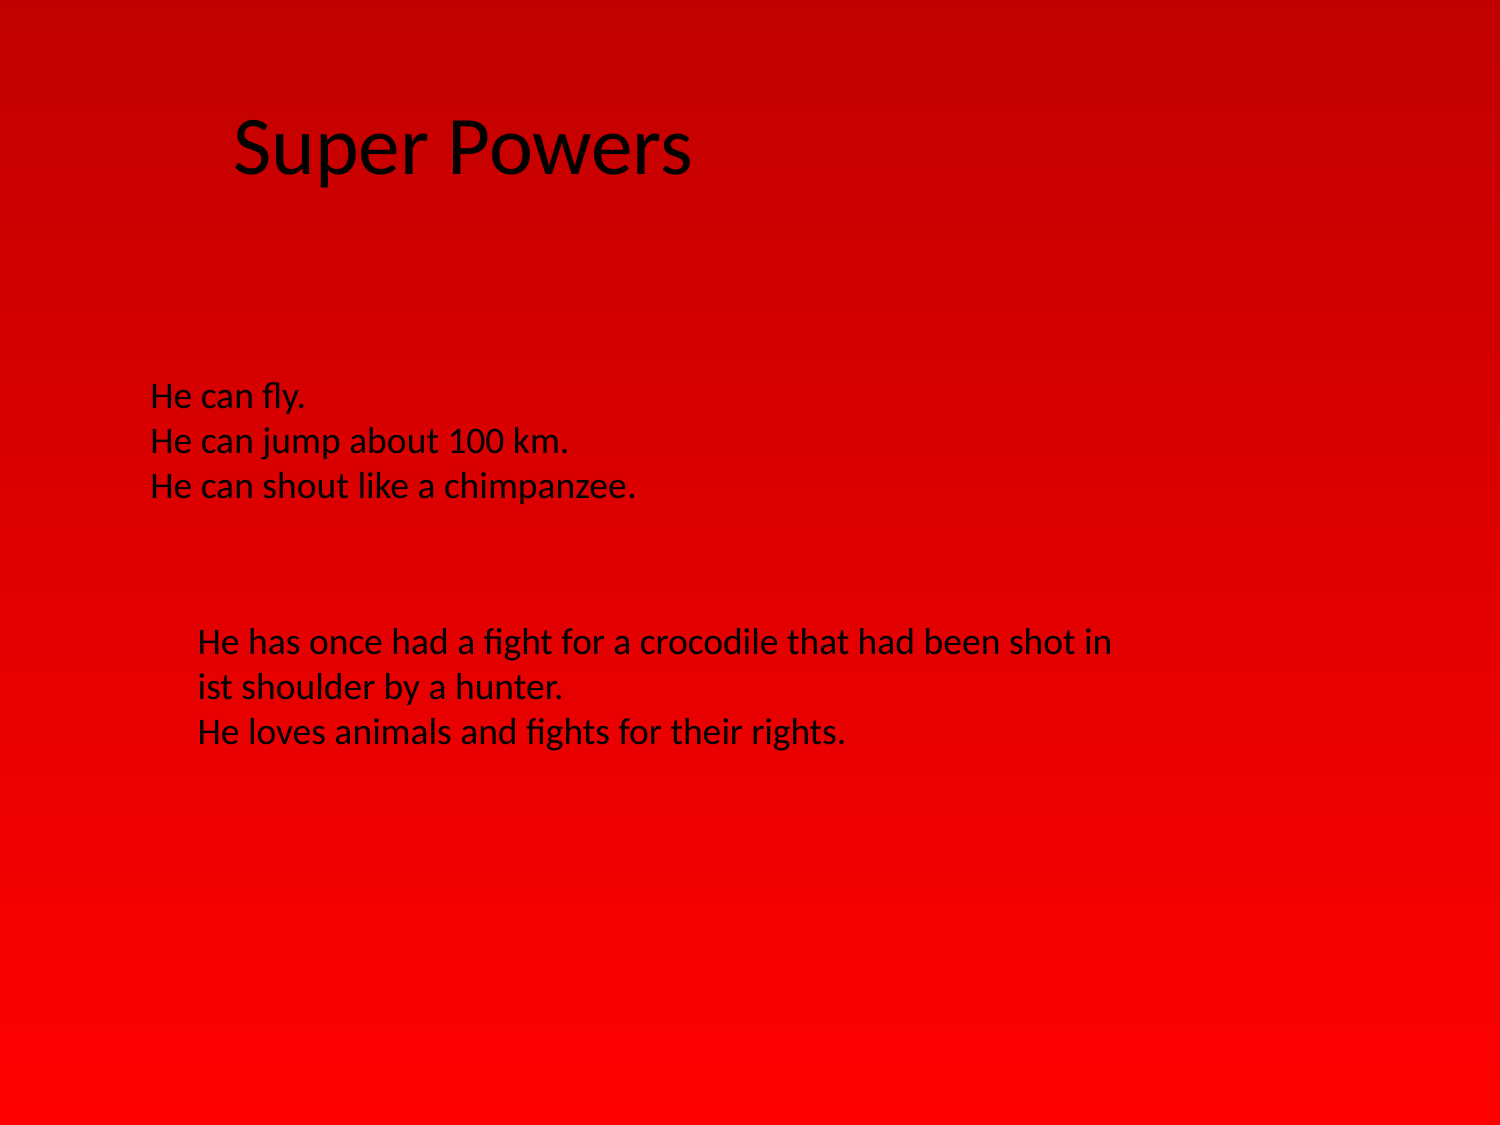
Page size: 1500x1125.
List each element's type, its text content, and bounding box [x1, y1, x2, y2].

text_box He has once had a fight for a crocodile that had been shot in ist shoulder by a hunter. He loves animals and fights for their rights. [182, 609, 1152, 760]
text_box He can fly. He can jump about 100 km. He can shout like a chimpanzee. [135, 363, 1046, 604]
text_box Super Powers [218, 83, 1235, 199]
